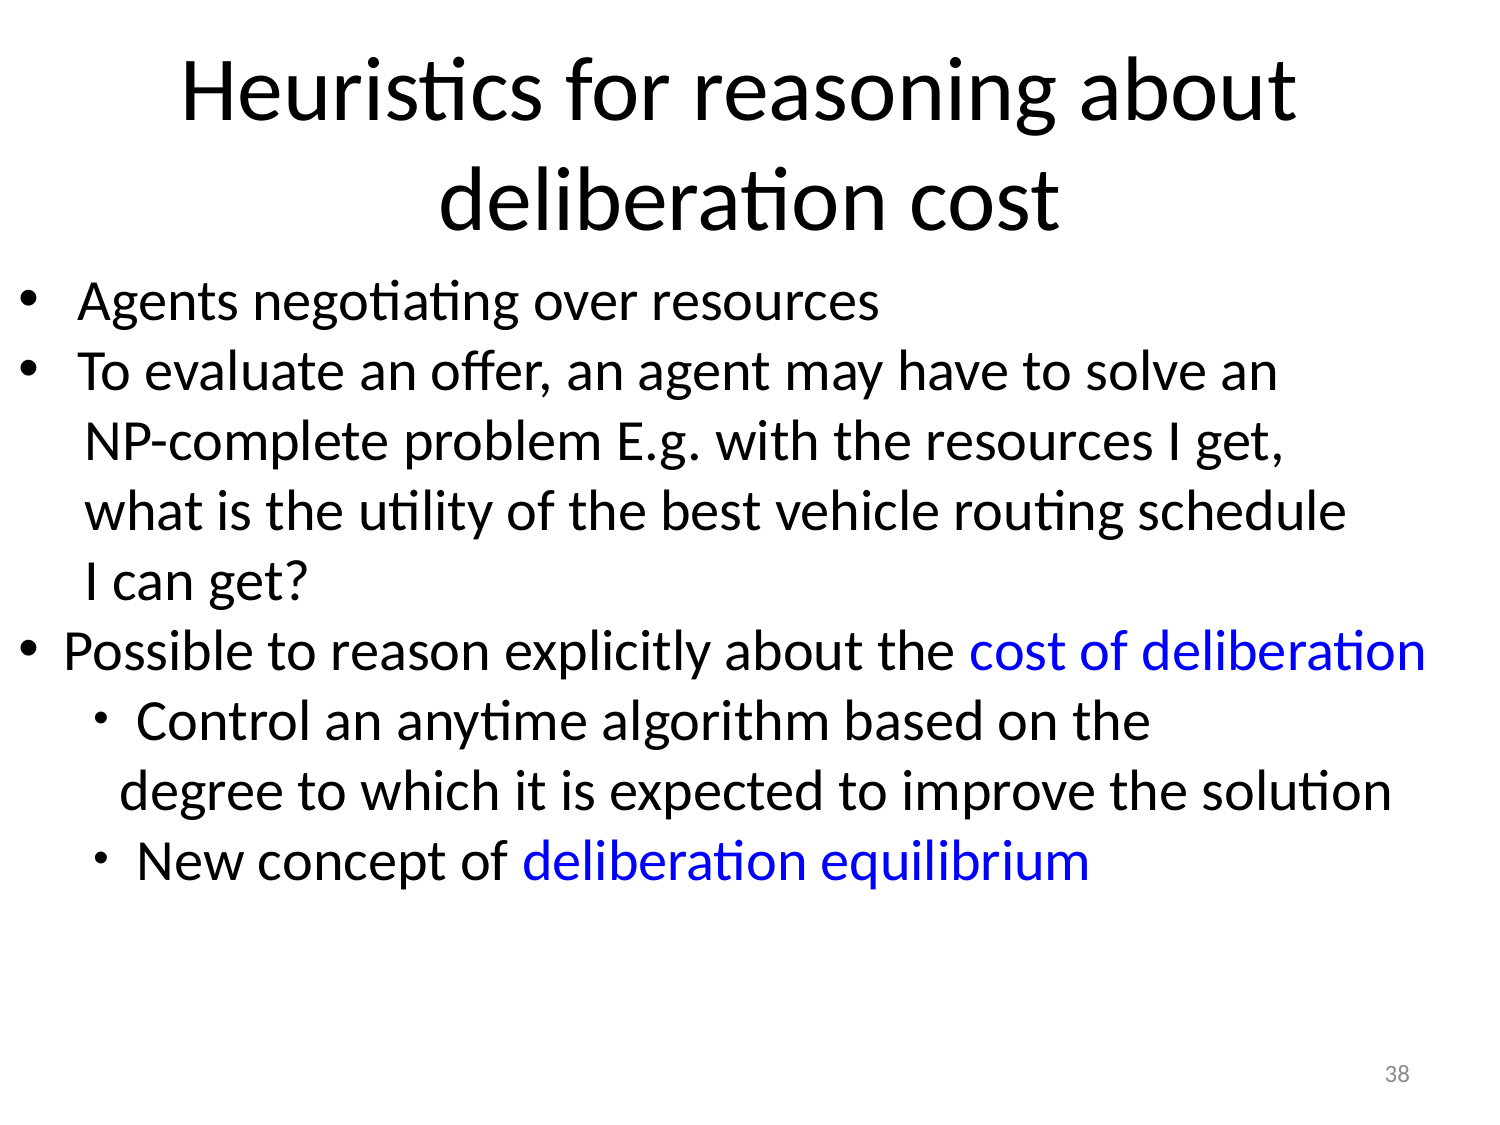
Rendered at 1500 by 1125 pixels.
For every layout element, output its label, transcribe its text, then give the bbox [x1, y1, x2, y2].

slide_number 38 [1074, 1042, 1425, 1103]
text_box Agents negotiating over resources To evaluate an offer, an agent may have to solve an NP-complete problem E.g. with the resources I get, what is the utility of the best vehicle routing schedule I can get? Possible to reason explicitly about the cost of deliberation Control an anytime algorithm based on the degree to which it is expected to improve the solution New concept of deliberation equilibrium [18, 262, 1477, 1005]
text_box Heuristics for reasoning about deliberation cost [75, 45, 1425, 233]
